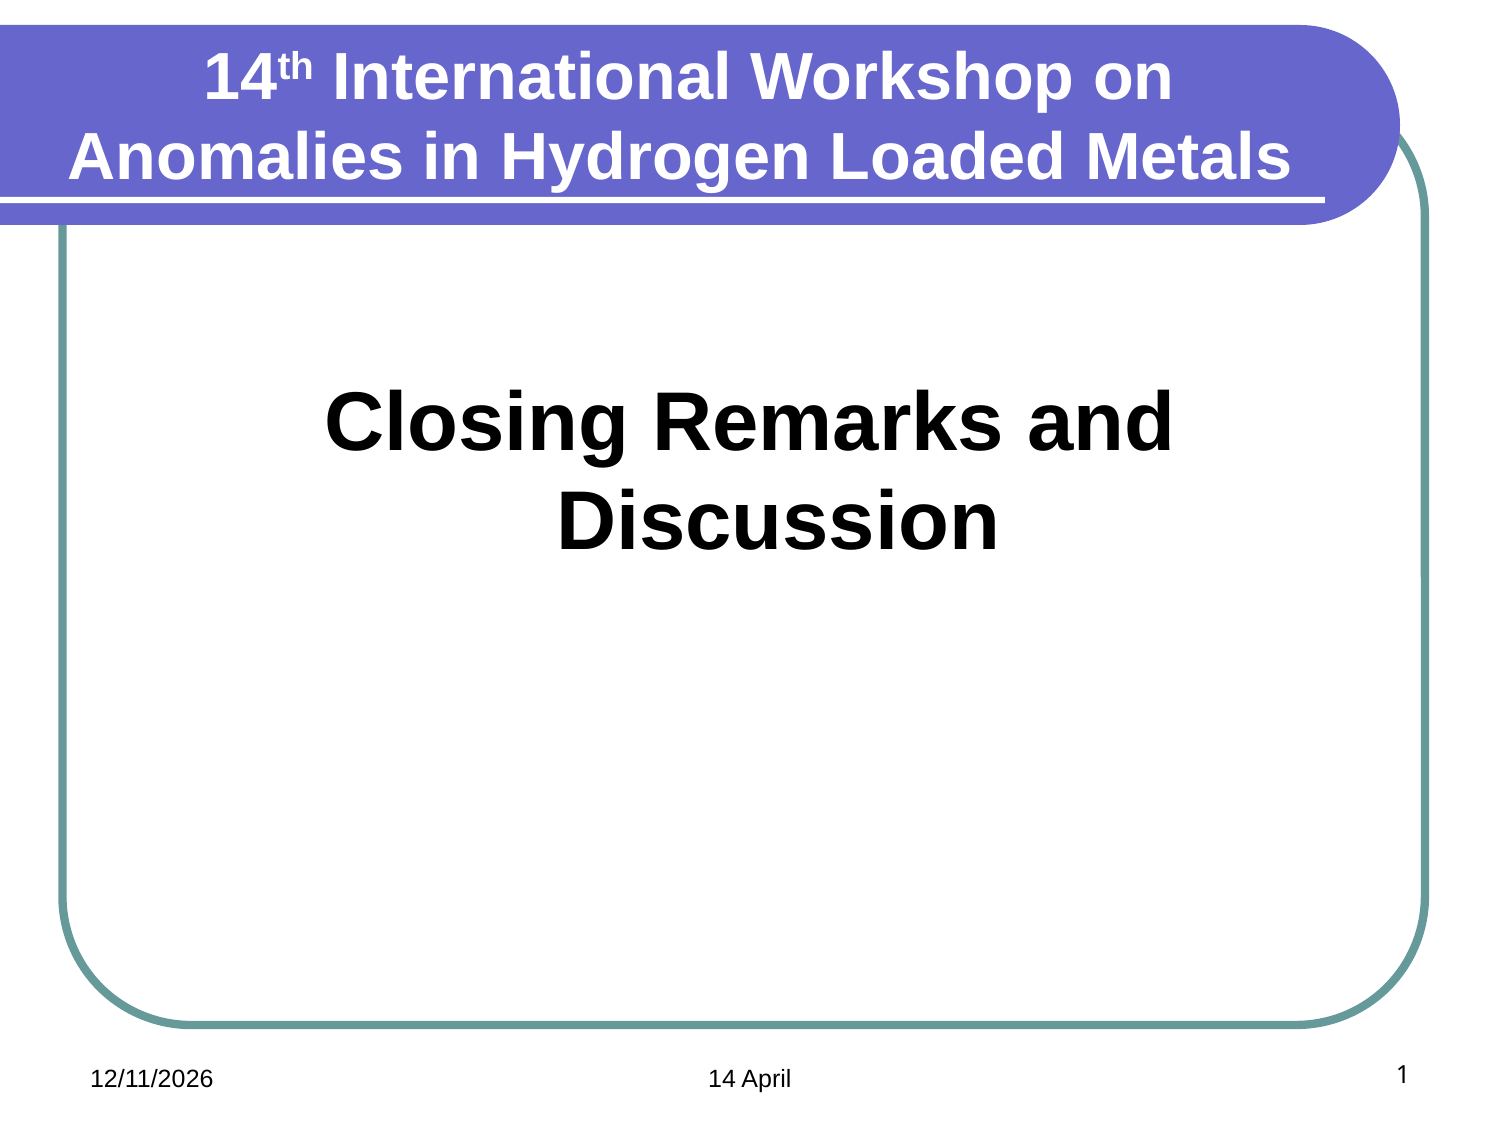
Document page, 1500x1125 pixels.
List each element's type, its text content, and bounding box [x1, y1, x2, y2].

list Closing Remarks and Discussion [99, 262, 1400, 988]
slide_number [75, 1025, 425, 1100]
footer 14 April [512, 1025, 988, 1100]
slide_number 1 [1074, 1025, 1425, 1100]
title 14th International Workshop on Anomalies in Hydrogen Loaded Metals [32, 37, 1347, 188]
